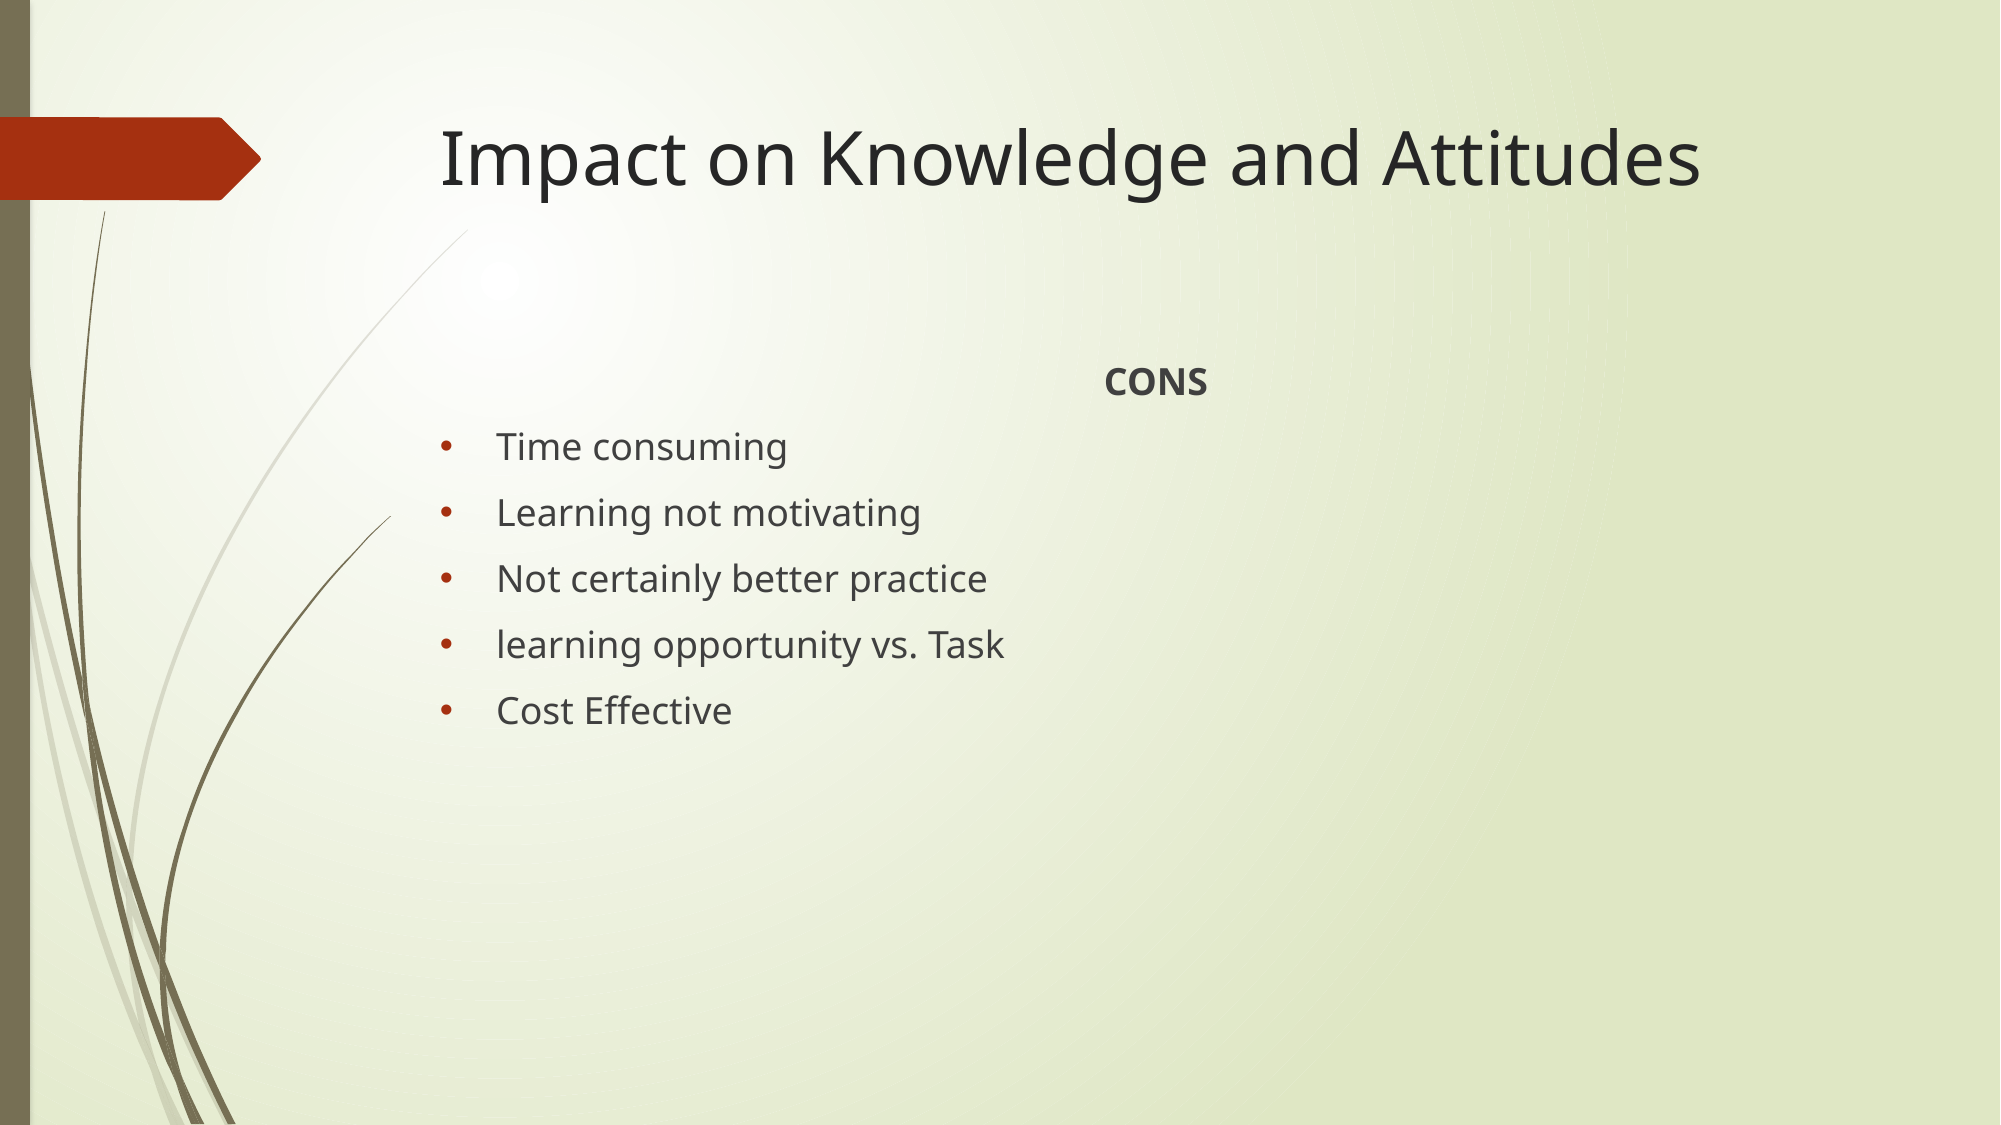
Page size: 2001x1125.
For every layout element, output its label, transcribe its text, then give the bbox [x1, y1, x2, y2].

title Impact on Knowledge and Attitudes [425, 102, 1888, 313]
list CONS Time consuming Learning not motivating Not certainly better practice learning opportunity vs. Task Cost Effective [424, 350, 1888, 970]
